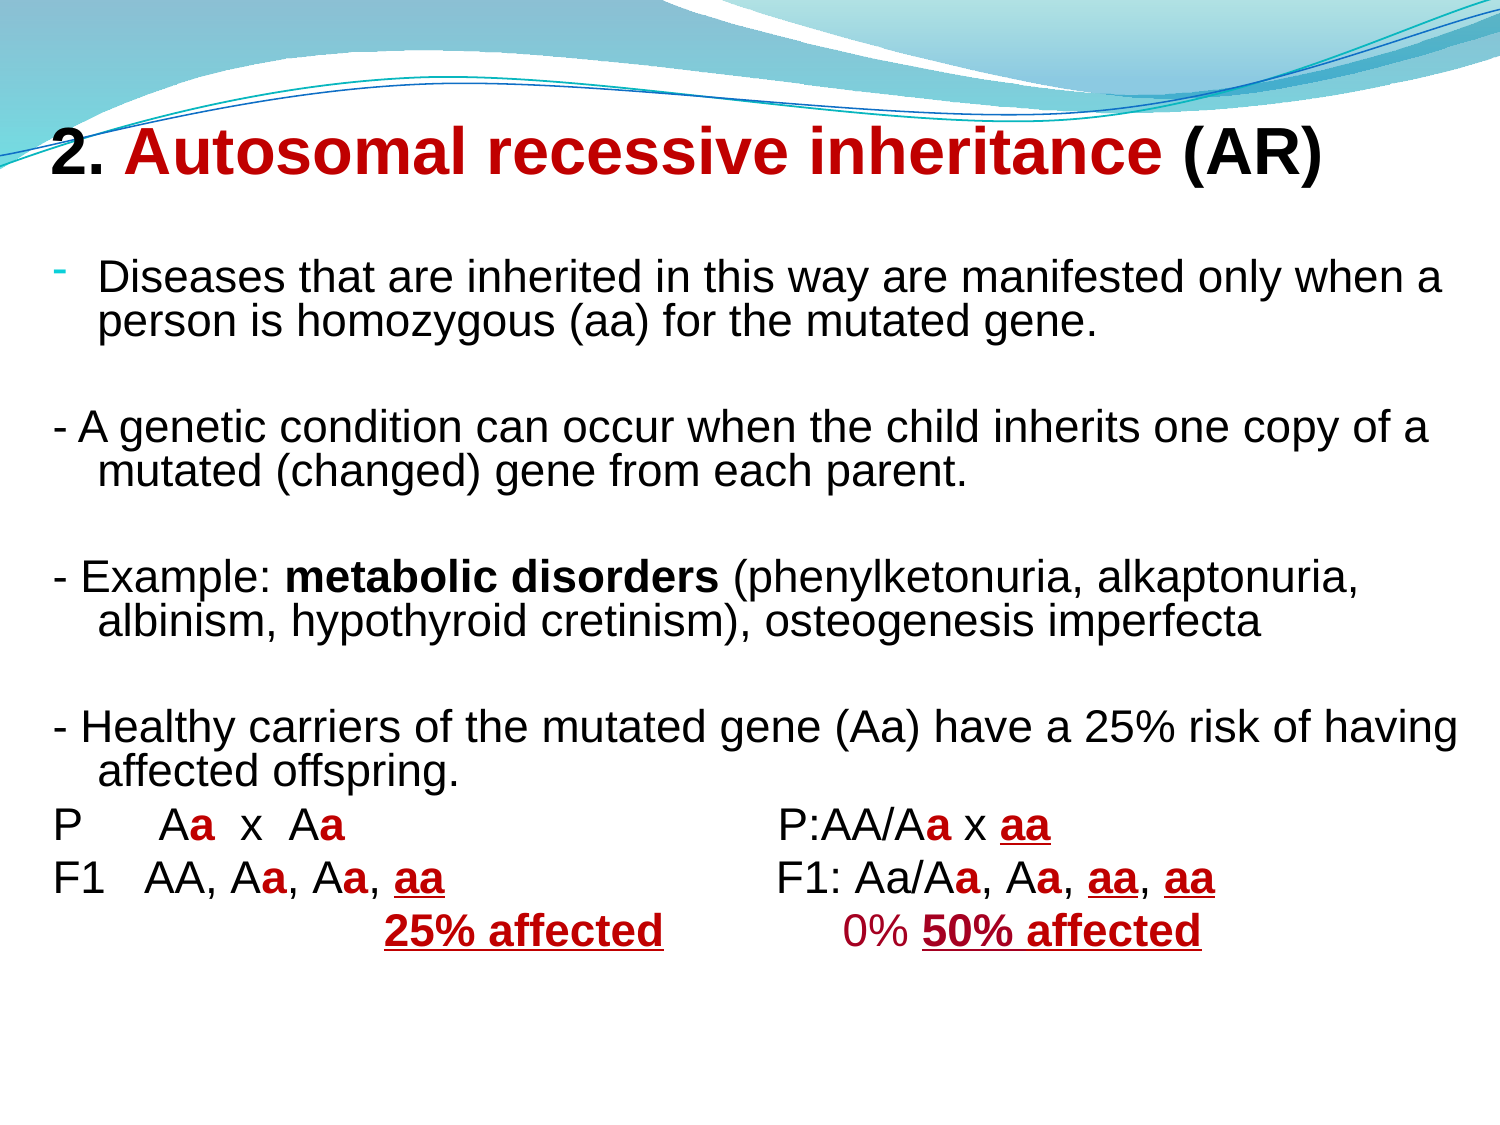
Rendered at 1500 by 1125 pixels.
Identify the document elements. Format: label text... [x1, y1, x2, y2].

list Diseases that are inherited in this way are manifested only when a person is homozygous (aa) for the mutated gene. - A genetic condition can occur when the child inherits one copy of a mutated (changed) gene from each parent. - Example: metabolic disorders (phenylketonuria, alkaptonuria, albinism, hypothyroid cretinism), osteogenesis imperfecta - Healthy carriers of the mutated gene (Aa) have a 25% risk of having affected offspring. P Аа x Аа P:АА/Аа x аа F1 АА, Аа, Аа, аа F1: Аа/Аа, Аа, аа, аа 25% affected 0% 50% affected [37, 249, 1500, 1125]
title 2. Autosomal recessive inheritance (AR) [50, 0, 1500, 188]
